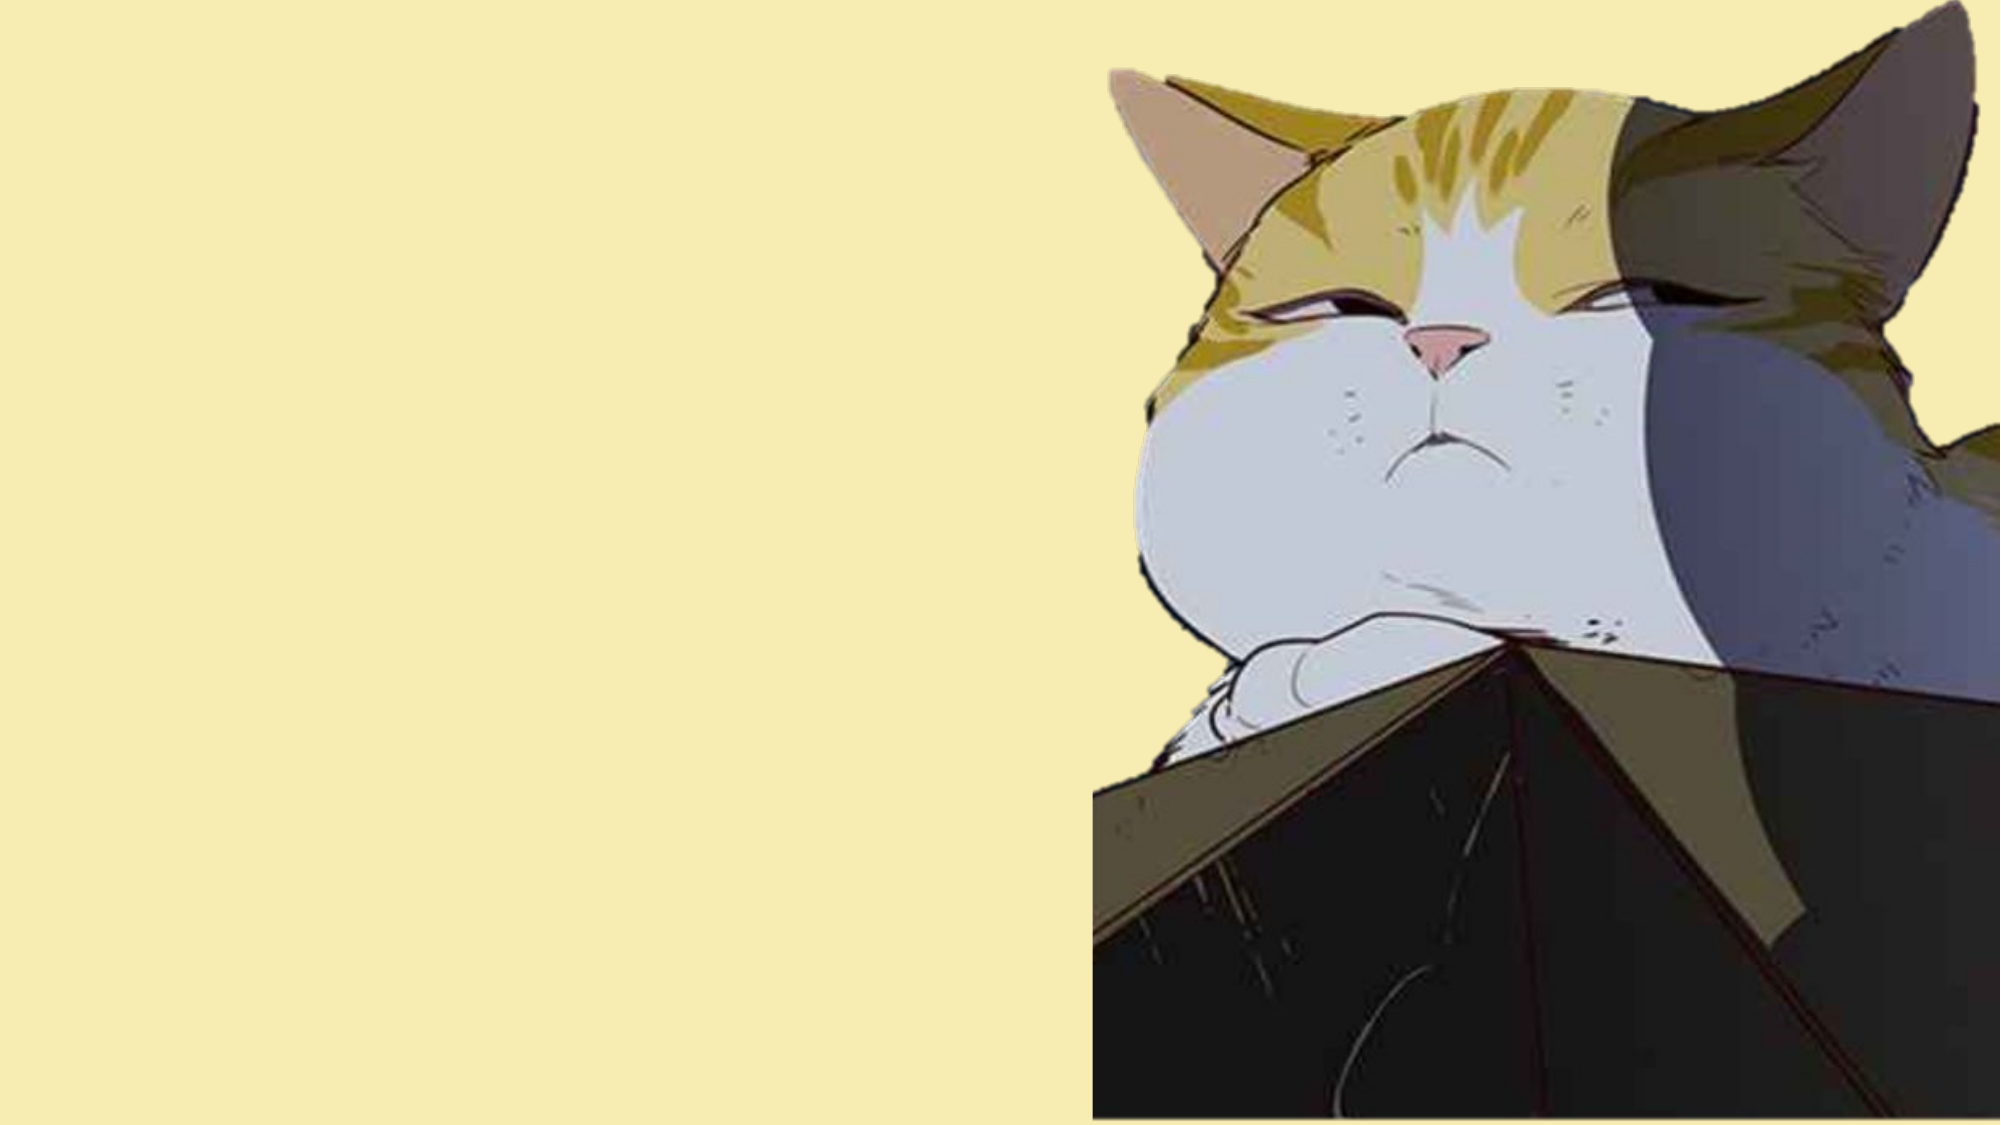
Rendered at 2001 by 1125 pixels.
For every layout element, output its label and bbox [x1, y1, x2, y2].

picture [1092, 0, 2000, 1125]
